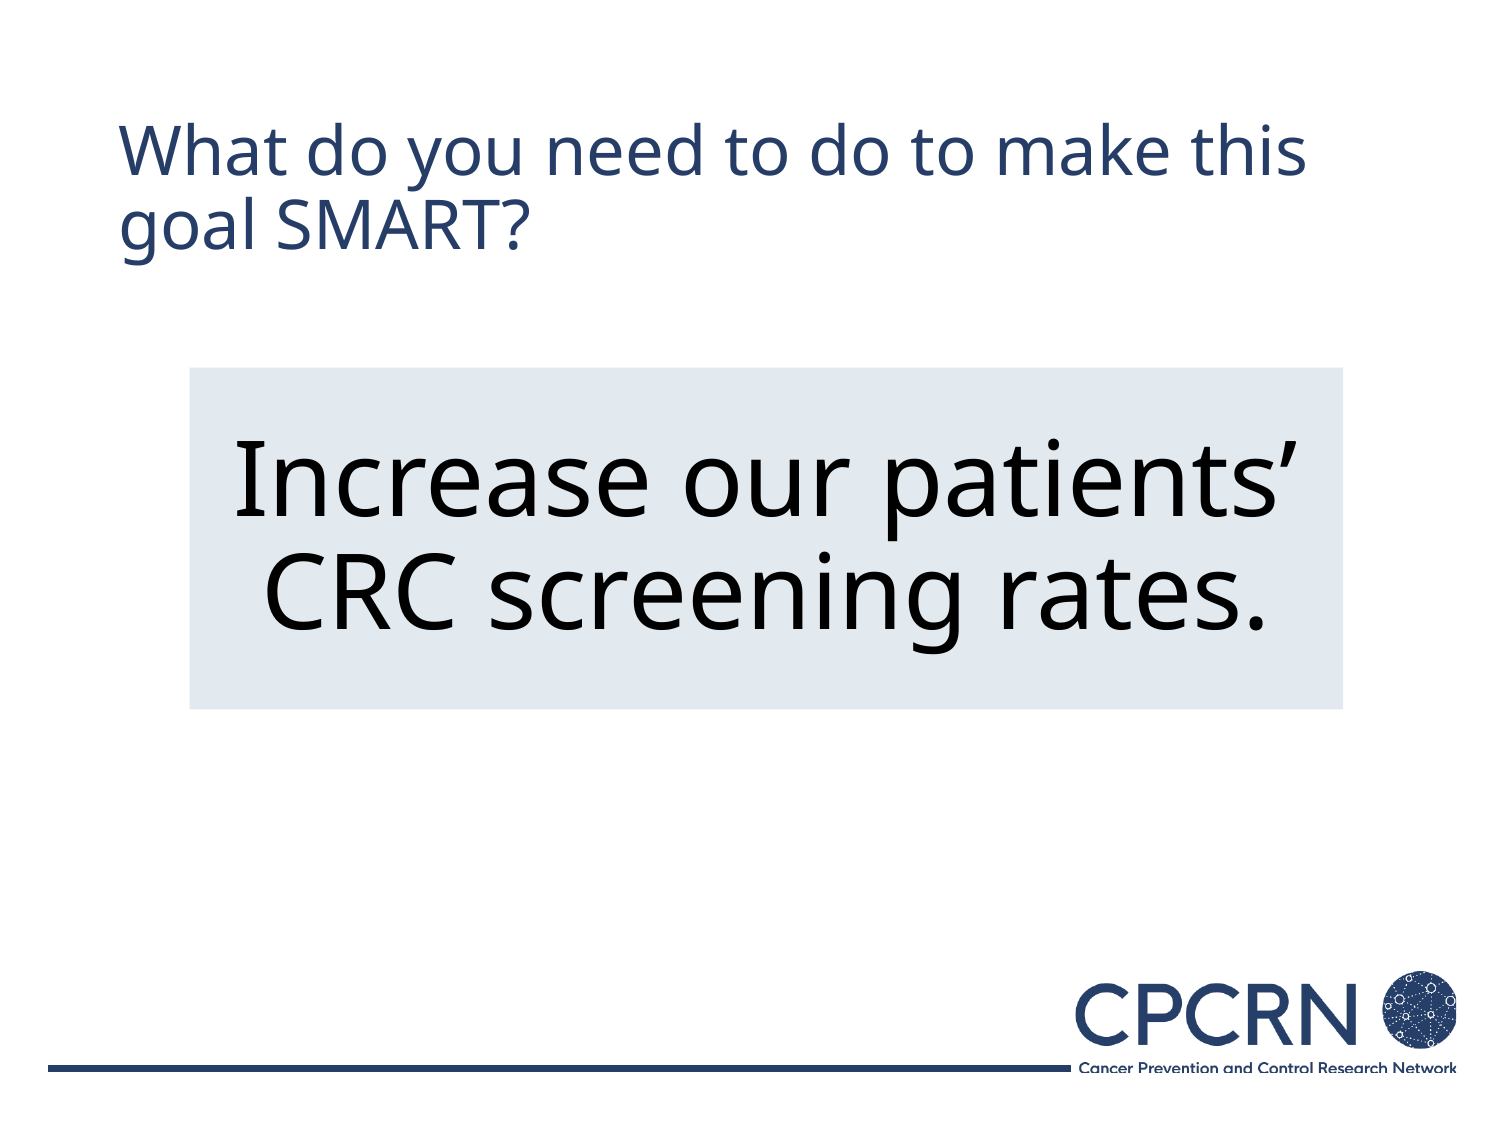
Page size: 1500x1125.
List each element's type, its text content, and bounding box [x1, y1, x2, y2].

title What do you need to do to make this goal SMART? [103, 103, 1397, 278]
text_box Increase our patients’ CRC screening rates. [189, 367, 1344, 710]
